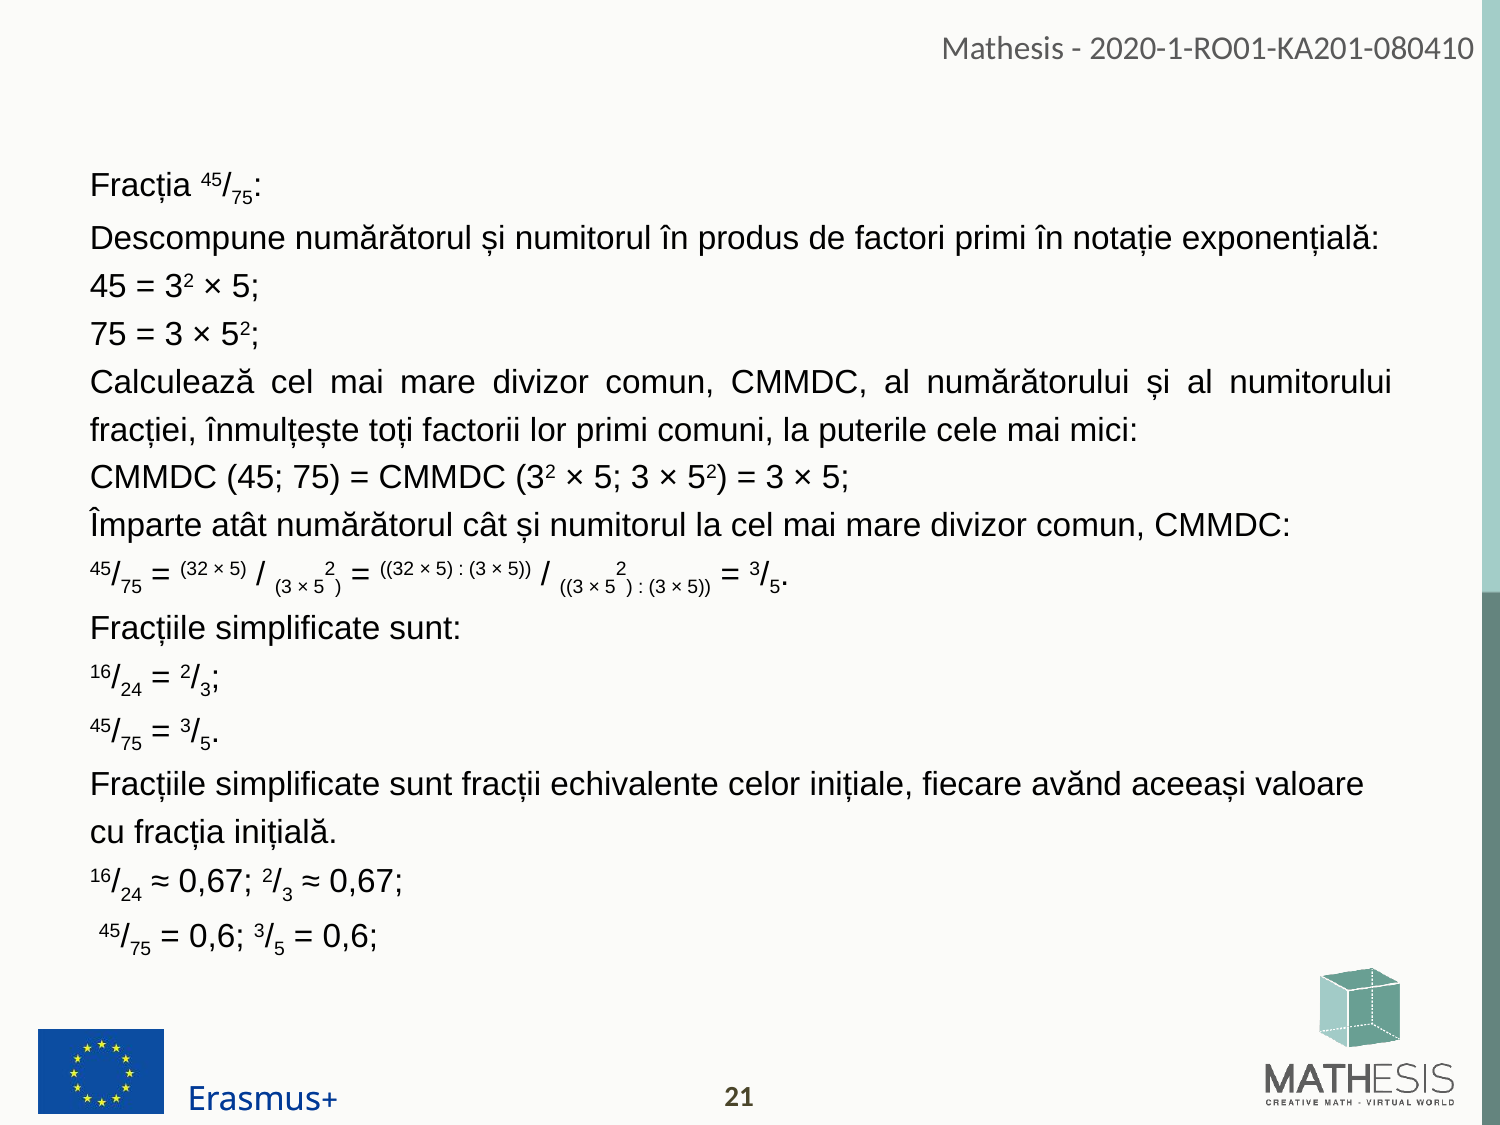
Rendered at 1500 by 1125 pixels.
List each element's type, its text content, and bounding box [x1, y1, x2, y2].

list Fracția 45/75: Descompune numărătorul și numitorul în produs de factori primi în notație exponențială: 45 = 32 × 5; 75 = 3 × 52; Calculează cel mai mare divizor comun, CMMDC, al numărătorului și al numitorului fracției, înmulțește toți factorii lor primi comuni, la puterile cele mai mici: CMMDC (45; 75) = CMMDC (32 × 5; 3 × 52) = 3 × 5; Împarte atât numărătorul cât și numitorul la cel mai mare divizor comun, CMMDC: 45/75 = (32 × 5) / (3 × 52) = ((32 × 5) : (3 × 5)) / ((3 × 52) : (3 × 5)) = 3/5. Fracțiile simplificate sunt: 16/24 = 2/3; 45/75 = 3/5. Fracțiile simplificate sunt fracții echivalente celor inițiale, fiecare avănd aceeași valoare cu fracția inițială. 16/24 ≈ 0,67; 2/3 ≈ 0,67; 45/75 = 0,6; 3/5 = 0,6; [75, 146, 1425, 889]
picture [38, 1029, 164, 1114]
